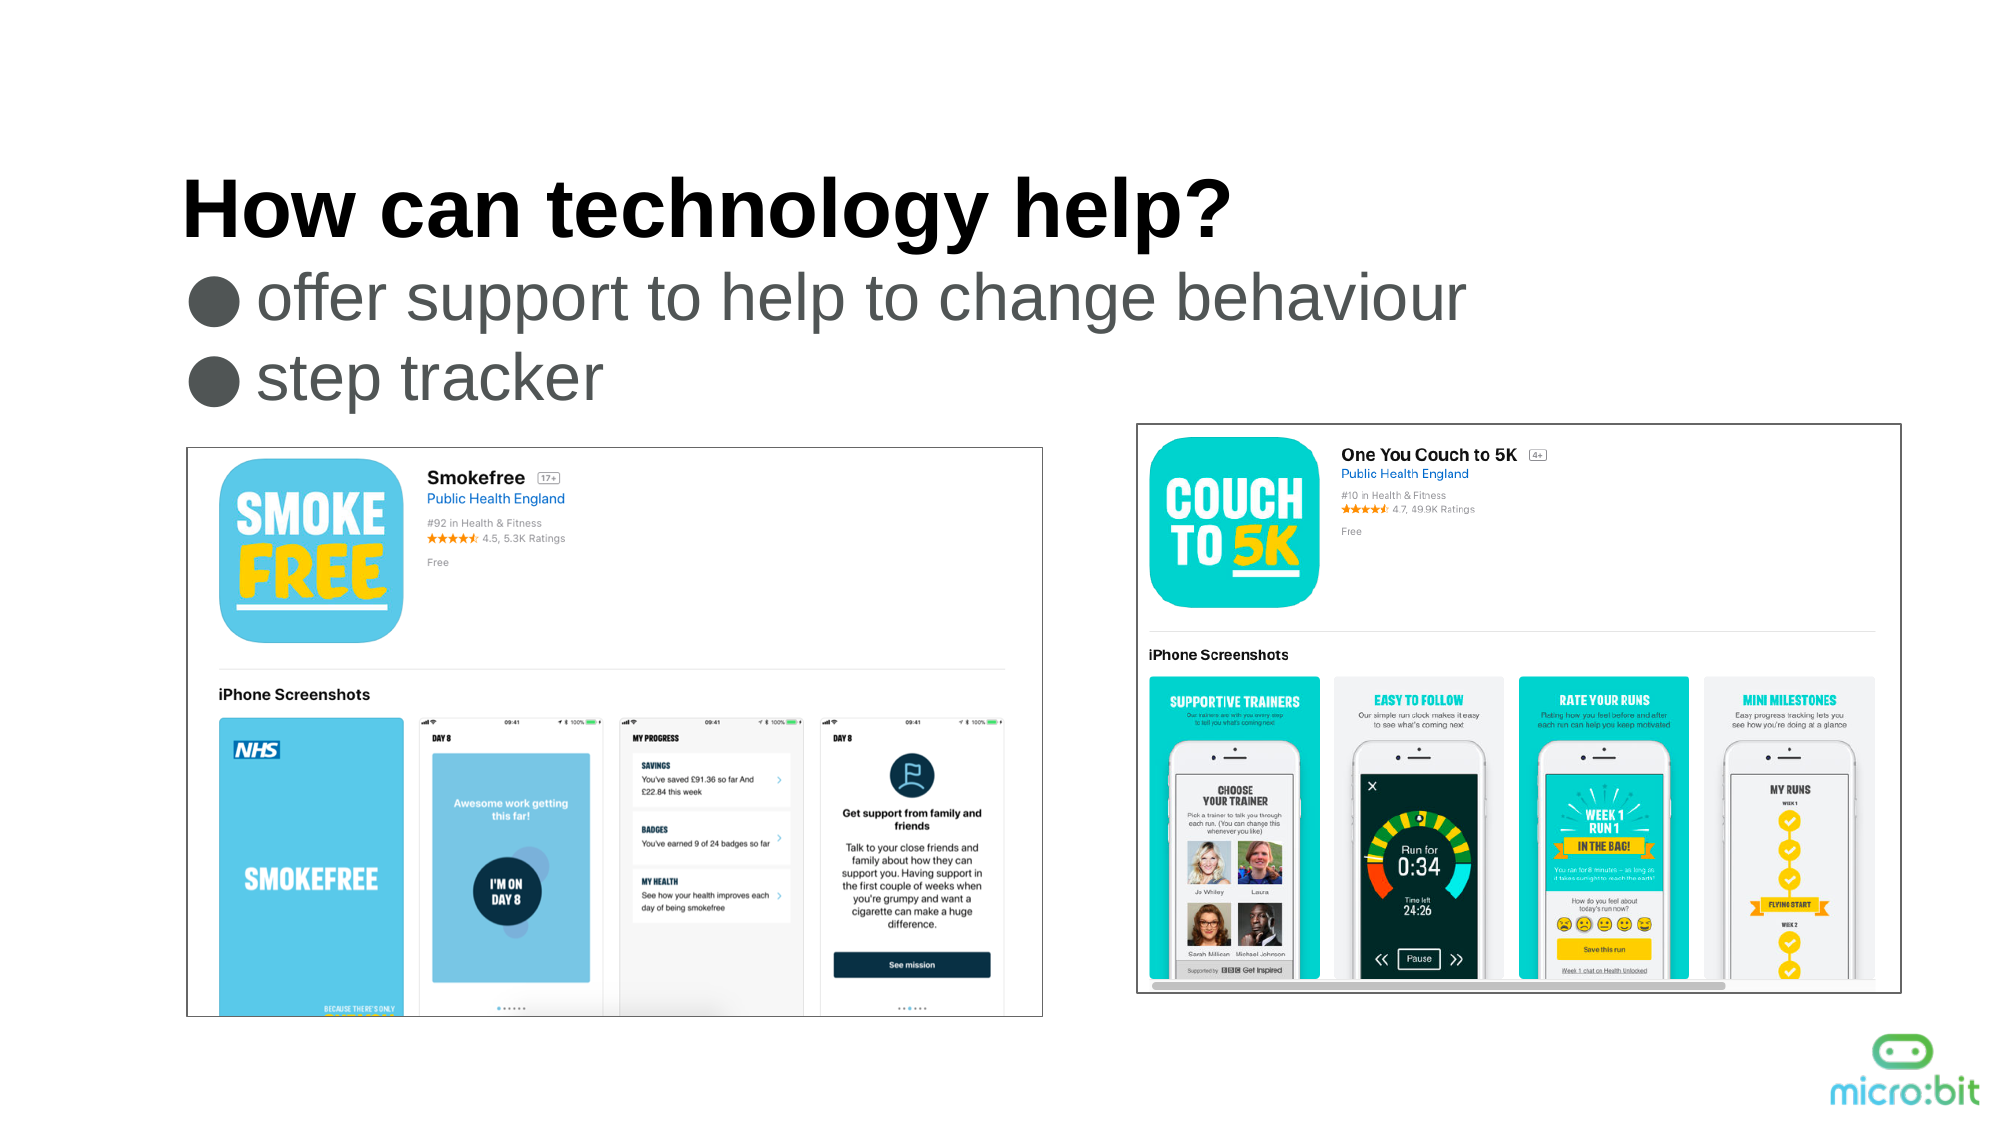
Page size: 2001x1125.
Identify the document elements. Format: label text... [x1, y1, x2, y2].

picture [1830, 1029, 1980, 1106]
picture [1137, 424, 1901, 993]
text_box How can technology help? offer support to help to change behaviour step tracker [166, 60, 1918, 884]
picture [187, 447, 1043, 1016]
